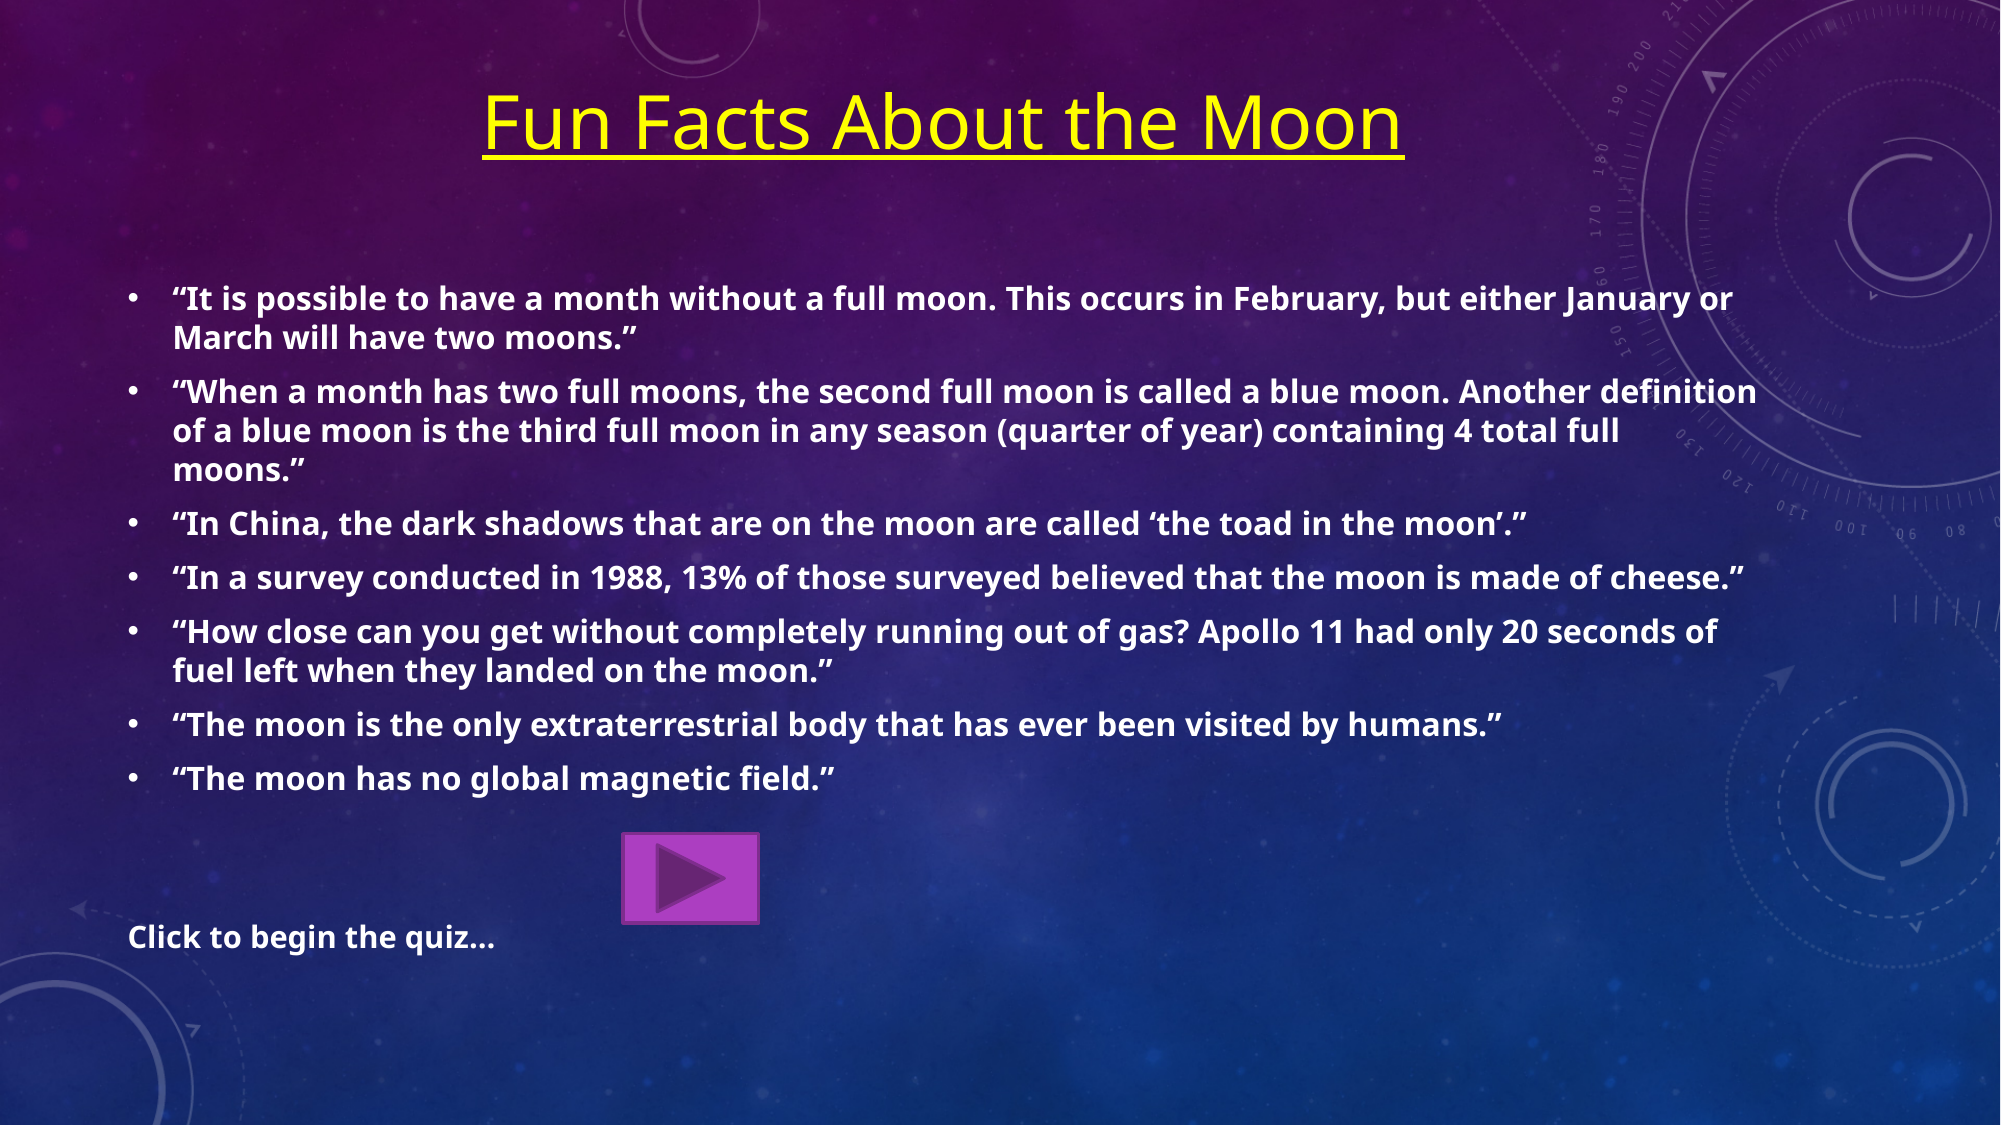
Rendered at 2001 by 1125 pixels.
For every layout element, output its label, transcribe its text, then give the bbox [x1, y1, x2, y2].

text_box [621, 832, 760, 925]
list “It is possible to have a month without a full moon. This occurs in February, but either January or March will have two moons.” “When a month has two full moons, the second full moon is called a blue moon. Another definition of a blue moon is the third full moon in any season (quarter of year) containing 4 total full moons.” “In China, the dark shadows that are on the moon are called ‘the toad in the moon’.” “In a survey conducted in 1988, 13% of those surveyed believed that the moon is made of cheese.” “How close can you get without completely running out of gas? Apollo 11 had only 20 seconds of fuel left when they landed on the moon.” “The moon is the only extraterrestrial body that has ever been visited by humans.” “The moon has no global magnetic field.” Click to begin the quiz… [112, 216, 1775, 993]
title Fun Facts About the Moon [112, 0, 1775, 216]
picture [0, 0, 2001, 1125]
